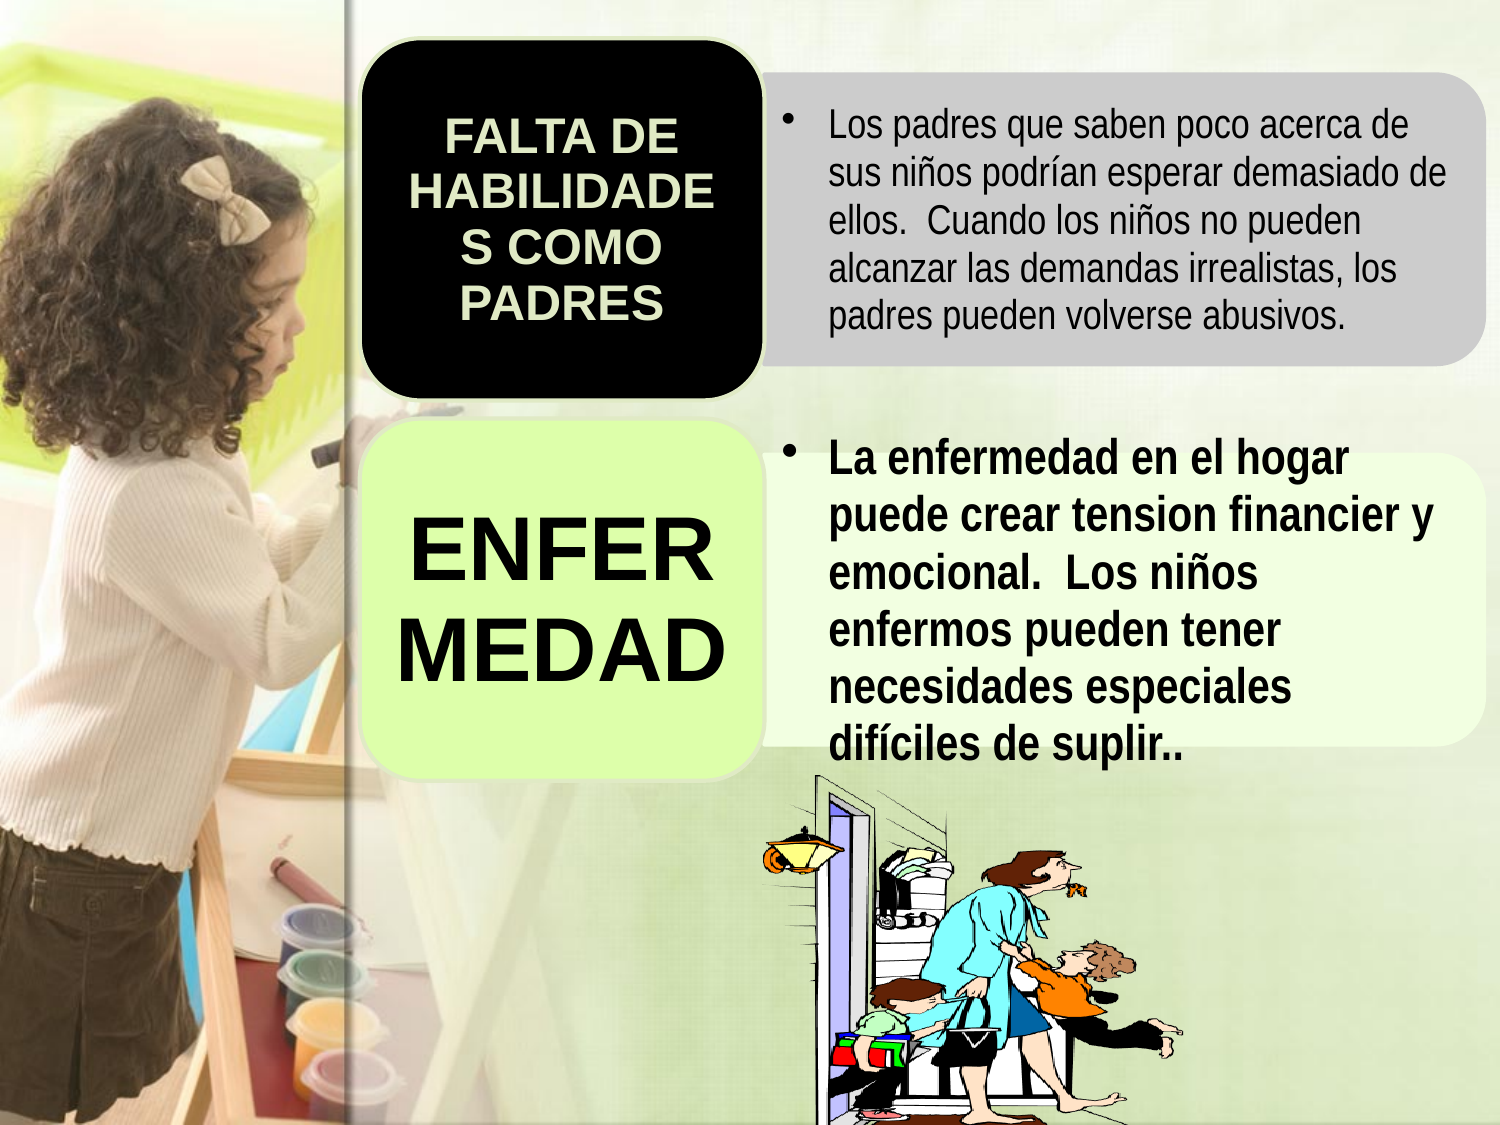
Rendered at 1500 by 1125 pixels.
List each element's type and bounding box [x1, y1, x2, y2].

picture [0, 0, 1500, 1125]
list [359, 37, 1485, 781]
